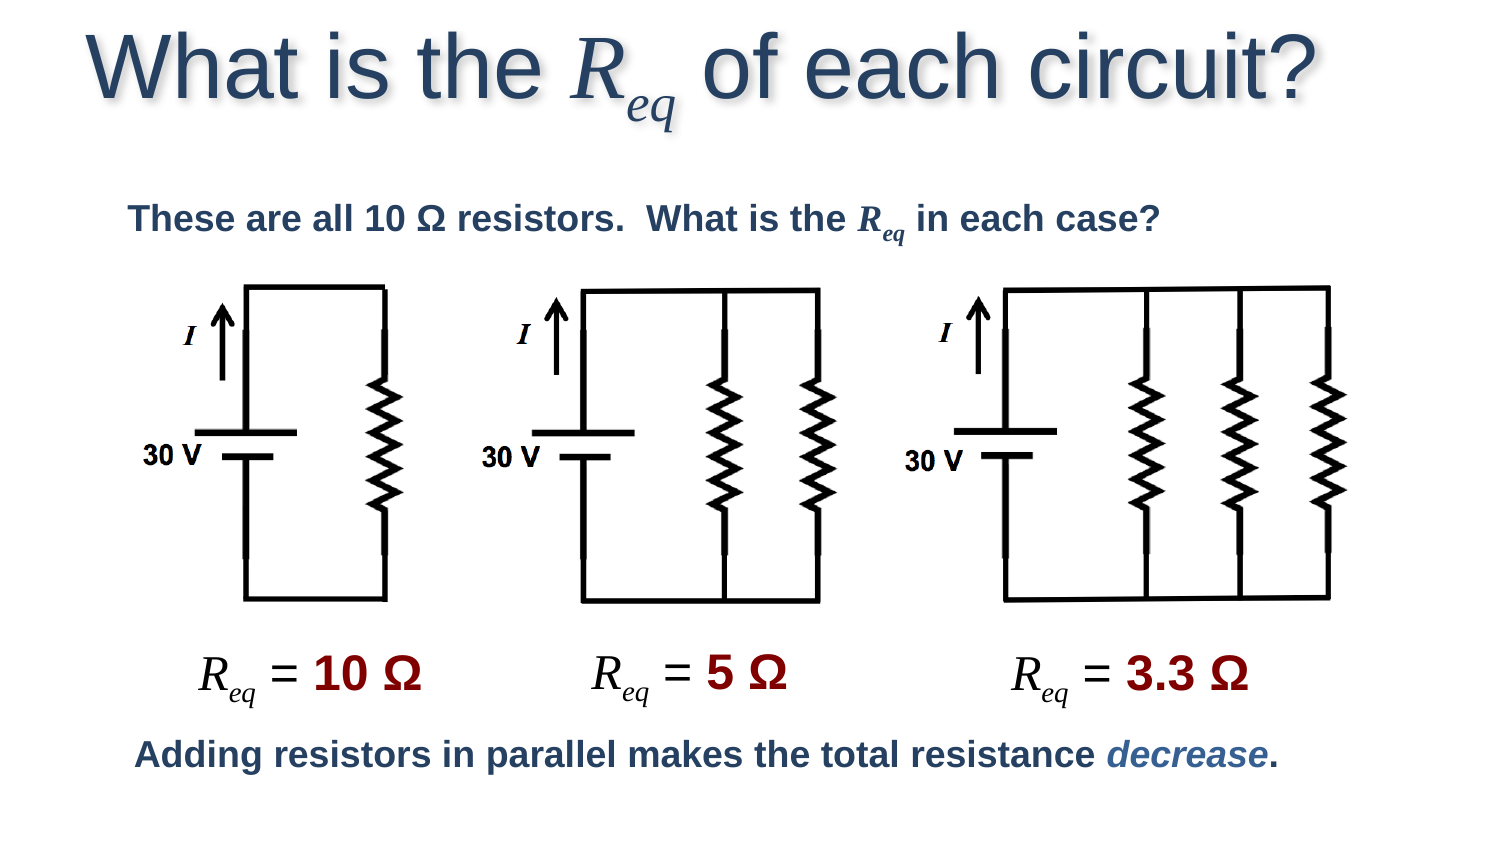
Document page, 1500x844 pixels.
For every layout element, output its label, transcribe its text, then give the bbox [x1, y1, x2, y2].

text_box Req = 3.3 Ω [996, 619, 1278, 716]
text_box These are all 10 Ω resistors. What is the Req in each case? [112, 213, 1279, 254]
text_box Req = 10 Ω [183, 619, 470, 716]
text_box Req = 5 Ω [576, 618, 858, 715]
text_box Adding resistors in parallel makes the total resistance decrease. [118, 723, 1358, 783]
text_box What is the Req of each circuit? [70, 0, 1459, 206]
picture [140, 269, 1353, 609]
